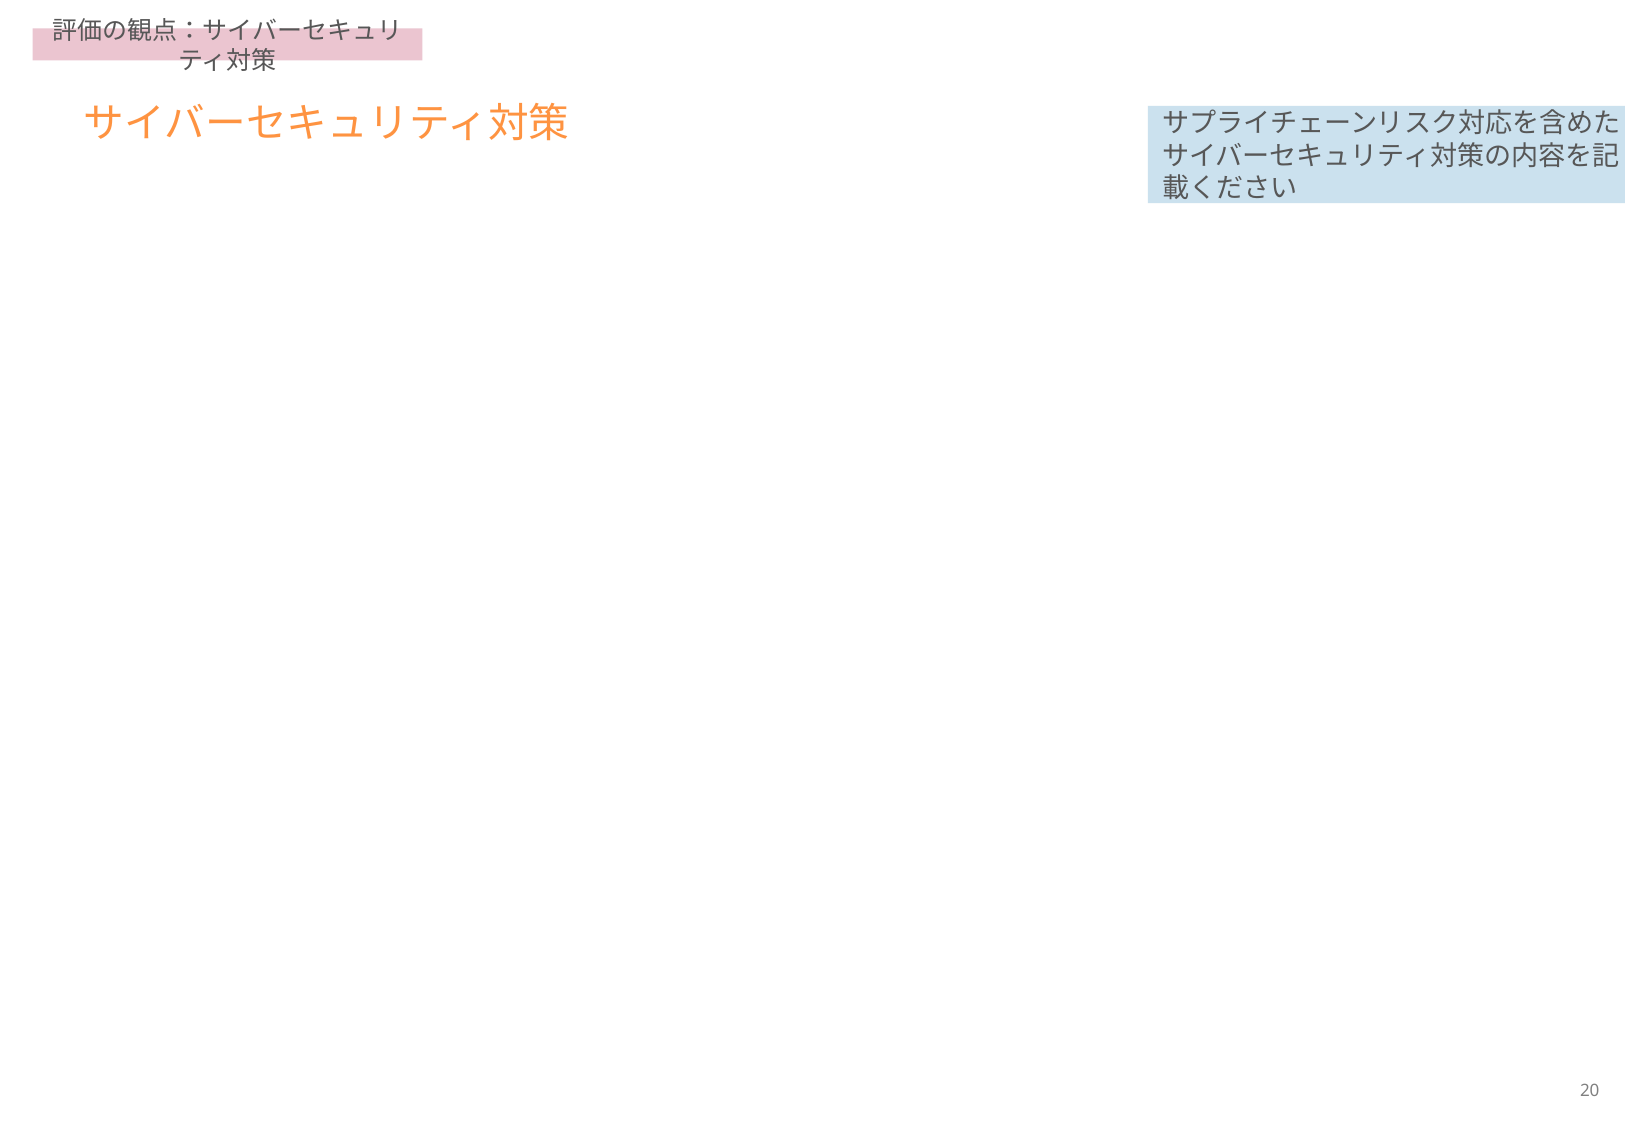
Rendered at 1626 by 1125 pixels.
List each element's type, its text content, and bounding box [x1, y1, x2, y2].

text_box 評価の観点：サイバーセキュリティ対策 [32, 27, 423, 61]
title サイバーセキュリティ対策 [83, 102, 1542, 147]
text_box サプライチェーンリスク対応を含めたサイバーセキュリティ対策の内容を記載ください [1147, 105, 1625, 204]
